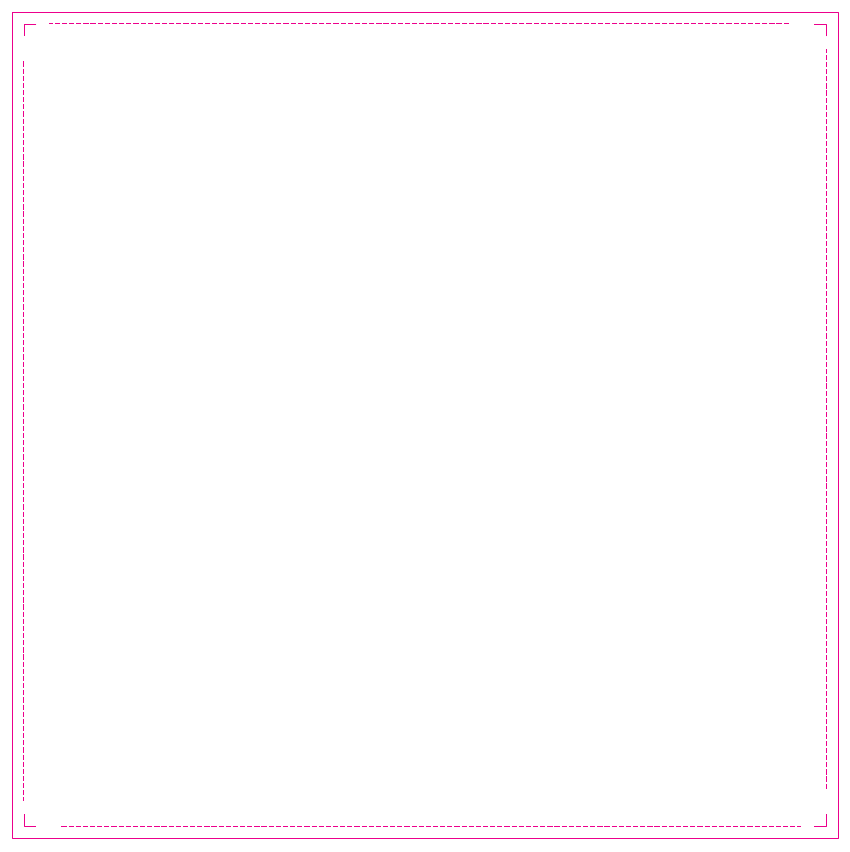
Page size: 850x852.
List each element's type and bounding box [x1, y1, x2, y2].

text_box [11, 11, 839, 839]
